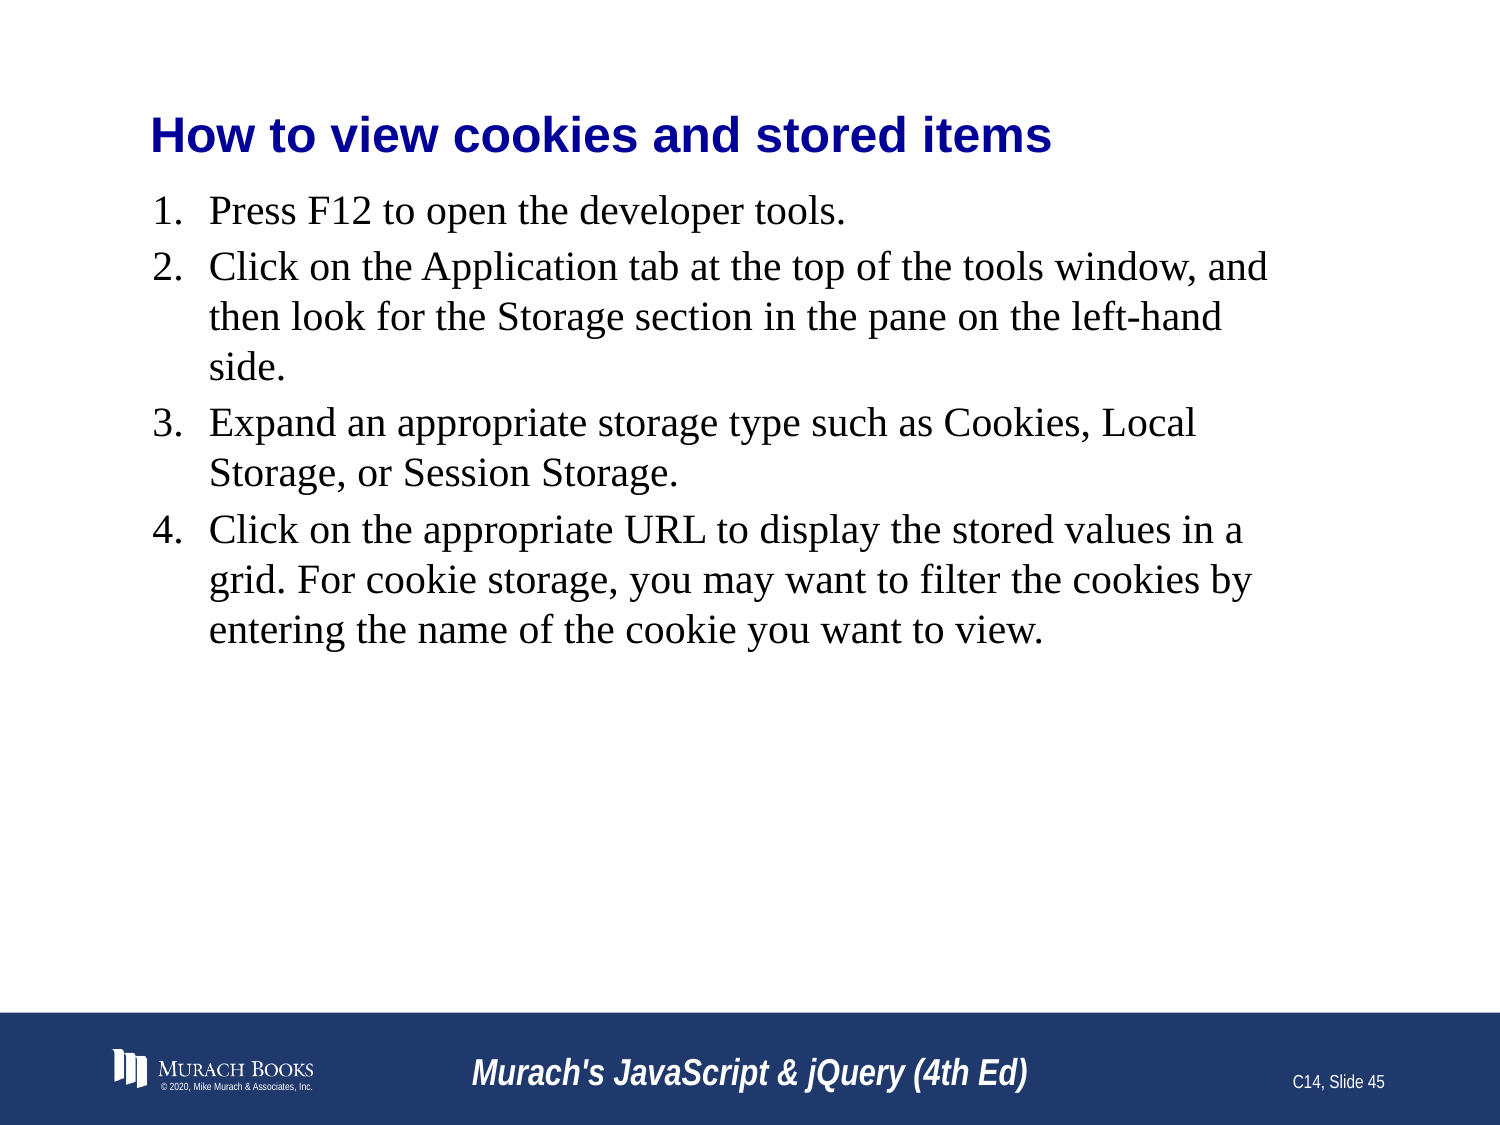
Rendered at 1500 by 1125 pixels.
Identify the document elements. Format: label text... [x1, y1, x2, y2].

slide_number C14, Slide 45 [1087, 1025, 1400, 1100]
slide_number Murach's JavaScript & jQuery (4th Ed) [463, 1025, 1050, 1100]
list Press F12 to open the developer tools. Click on the Application tab at the top of the tools window, and then look for the Storage section in the pane on the left-hand side. Expand an appropriate storage type such as Cookies, Local Storage, or Session Storage. Click on the appropriate URL to display the stored values in a grid. For cookie storage, you may want to filter the cookies by entering the name of the cookie you want to view. [137, 174, 1350, 975]
footer © 2020, Mike Murach & Associates, Inc. [12, 1025, 463, 1100]
title How to view cookies and stored items [150, 102, 1350, 164]
